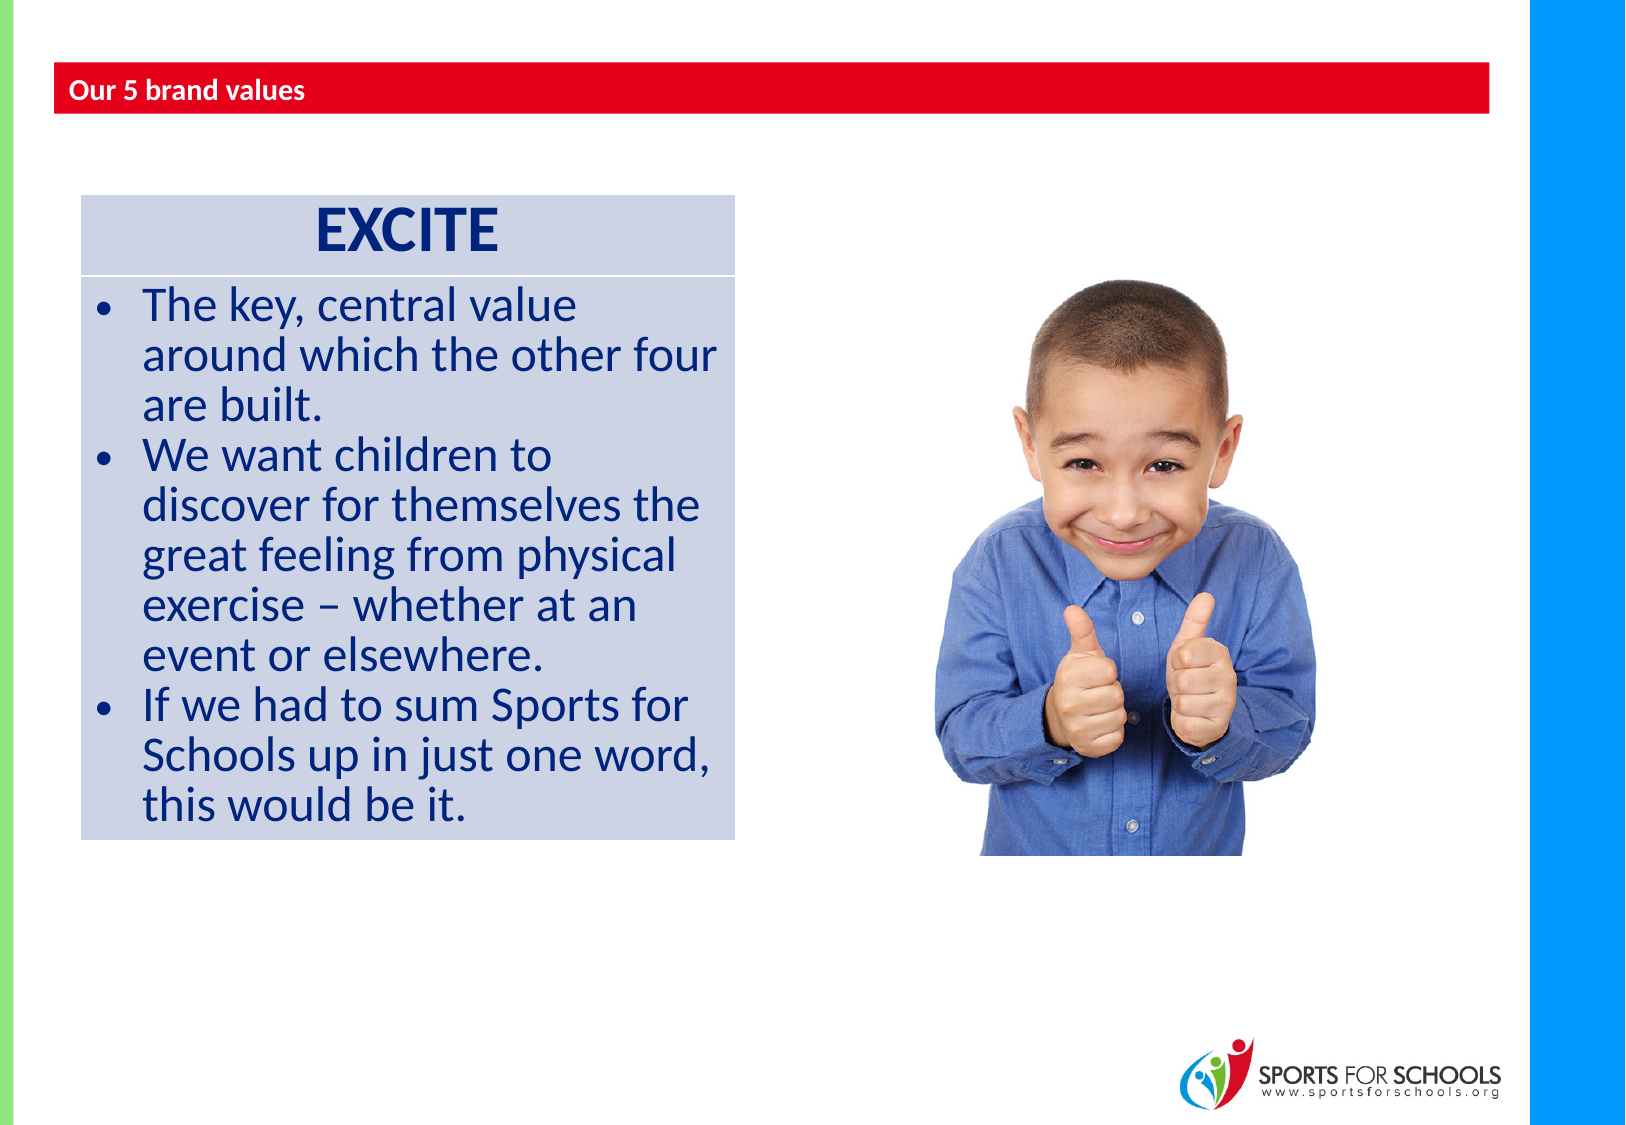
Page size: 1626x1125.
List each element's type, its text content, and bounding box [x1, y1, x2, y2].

picture [1155, 1023, 1525, 1123]
table_cell The key, central value around which the other four are built. We want children to discover for themselves the great feeling from physical exercise – whether at an event or elsewhere. If we had to sum Sports for Schools up in just one word, this would be it. [81, 277, 735, 840]
table_header EXCITE [81, 195, 735, 275]
list Our 5 brand values [54, 62, 1490, 114]
picture [918, 231, 1333, 856]
